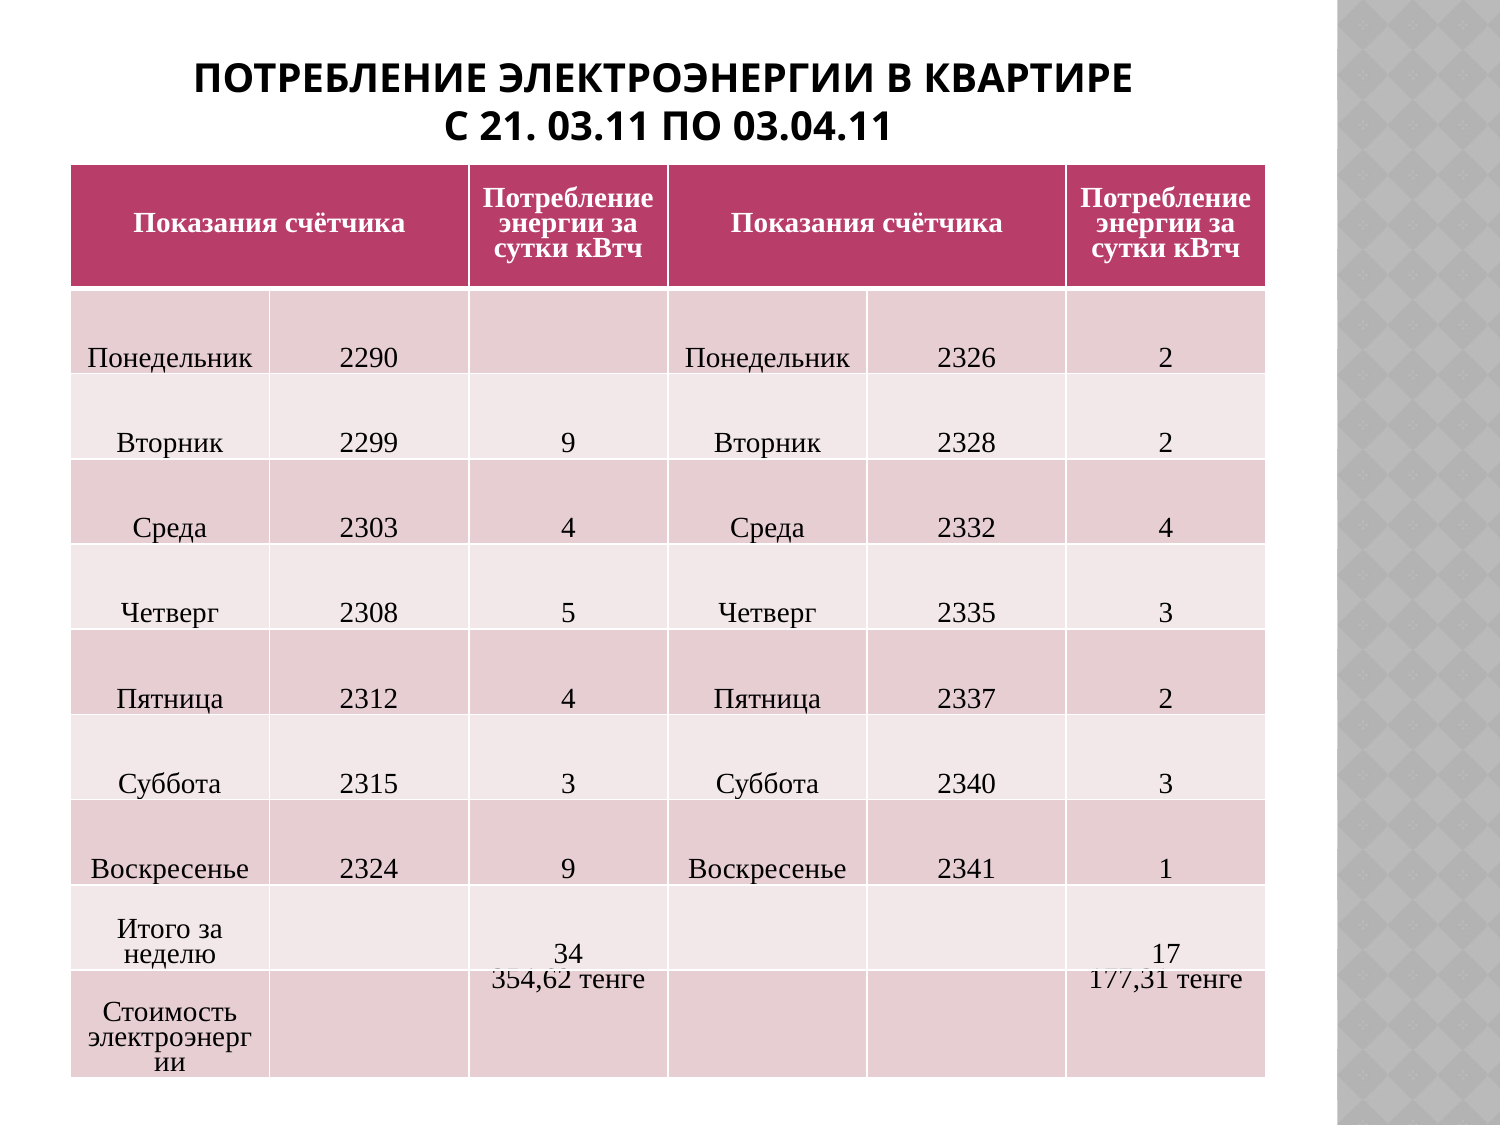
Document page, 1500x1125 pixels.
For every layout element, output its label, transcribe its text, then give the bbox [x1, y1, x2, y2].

table_cell Вторник [669, 374, 866, 458]
table_cell [470, 291, 667, 373]
table_cell 2332 [868, 460, 1065, 543]
table_cell Пятница [71, 630, 269, 714]
table_cell [868, 886, 1065, 969]
table_cell [270, 886, 468, 969]
table_cell Итого за неделю [71, 886, 269, 969]
table_cell 2324 [270, 800, 468, 884]
table_cell 2290 [270, 291, 468, 373]
table_cell 354,62 тенге [470, 971, 667, 1077]
title Потребление электроэнергии в квартире с 21. 03.11 по 03.04.11 [75, 52, 1263, 163]
table_cell 2328 [868, 374, 1065, 458]
table_cell Среда [669, 460, 866, 543]
table_cell [669, 886, 866, 969]
table_cell 2299 [270, 374, 468, 458]
table_cell Суббота [71, 715, 269, 799]
table_cell 177,31 тенге [1067, 971, 1265, 1077]
table_cell 2308 [270, 545, 468, 628]
table_cell 3 [470, 715, 667, 799]
table_cell 9 [470, 800, 667, 884]
table_cell Среда [71, 460, 269, 543]
table_cell [868, 971, 1065, 1077]
table_cell 4 [1067, 460, 1265, 543]
table_cell 9 [470, 374, 667, 458]
table_cell Понедельник [669, 291, 866, 373]
table_cell 3 [1337, 0, 1500, 1125]
table_cell Воскресенье [71, 800, 269, 884]
table_cell 2315 [270, 715, 468, 799]
table_cell 2341 [868, 800, 1065, 884]
table_cell Стоимость электроэнергии [71, 971, 269, 1077]
table_cell 2326 [868, 291, 1065, 373]
table_cell Четверг [71, 545, 269, 628]
table_cell 2312 [270, 630, 468, 714]
table_cell 4 [470, 630, 667, 714]
table_header Показания счётчика [71, 165, 468, 286]
table_cell 2 [1067, 291, 1265, 373]
table_cell Четверг [669, 545, 866, 628]
table_cell 2303 [270, 460, 468, 543]
table_cell 2 [1067, 630, 1265, 714]
table_cell 3 [1067, 715, 1265, 799]
table_cell Суббота [669, 715, 866, 799]
table_cell 2 [1067, 374, 1265, 458]
table_cell 4 [470, 460, 667, 543]
table_cell Понедельник [71, 291, 269, 373]
table_cell Воскресенье [669, 800, 866, 884]
table_cell 2340 [868, 715, 1065, 799]
table_cell 17 [1067, 886, 1265, 969]
table_cell 2335 [868, 545, 1065, 628]
table_cell 5 [470, 545, 667, 628]
table_header Показания счётчика [669, 165, 1065, 286]
table_cell 2337 [868, 630, 1065, 714]
table_cell [669, 971, 866, 1077]
table_cell Пятница [669, 630, 866, 714]
table_cell Вторник [71, 374, 269, 458]
table_header Потребление энергии за сутки кВтч [470, 165, 667, 286]
table_cell [270, 971, 468, 1077]
table_cell 3 [1067, 545, 1265, 628]
table_cell 1 [1067, 800, 1265, 884]
table_cell 34 [470, 886, 667, 969]
table_header Потребление энергии за сутки кВтч [1067, 165, 1265, 286]
